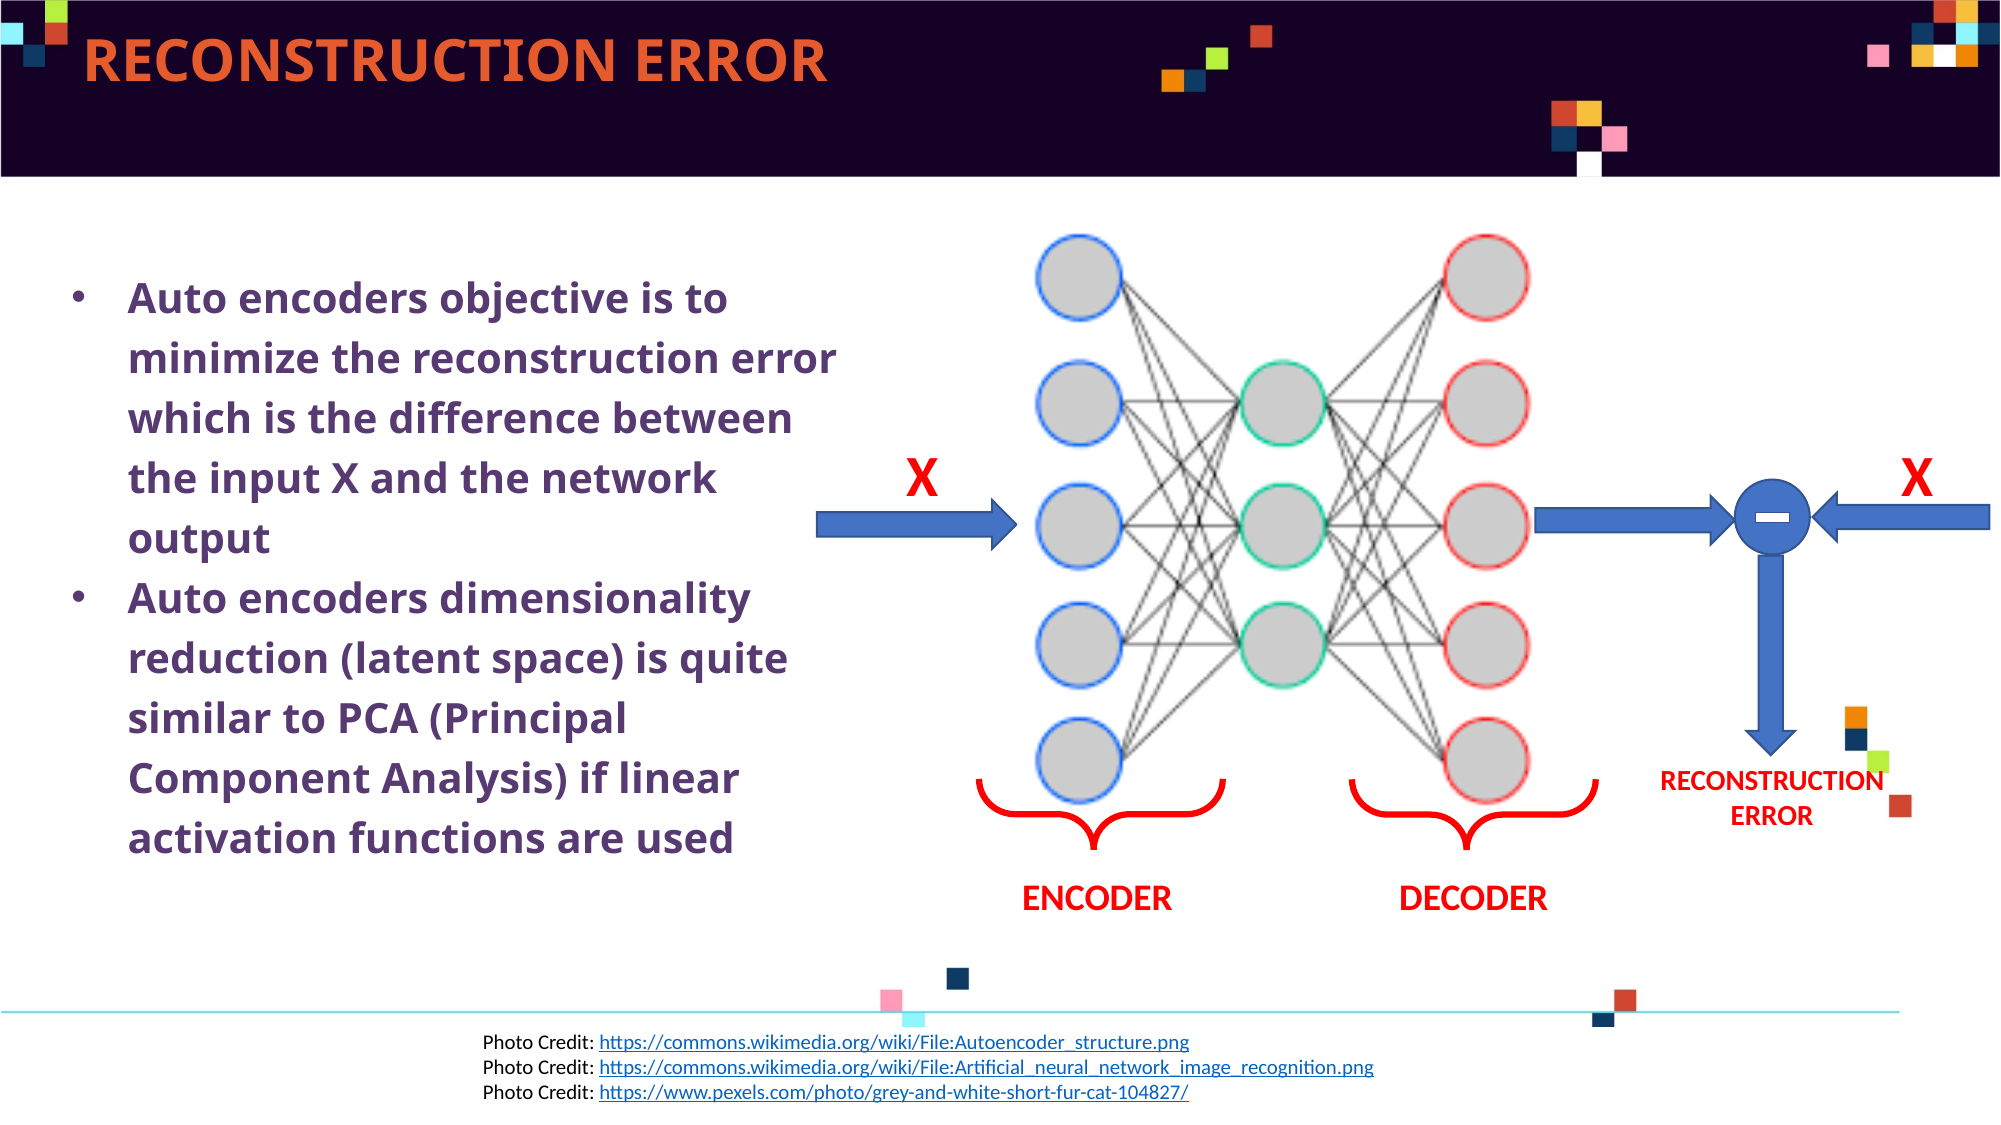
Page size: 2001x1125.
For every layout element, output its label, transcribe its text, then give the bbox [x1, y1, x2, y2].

text_box Photo Credit: https://commons.wikimedia.org/wiki/File:Autoencoder_structure.png Photo Credit: https://commons.wikimedia.org/wiki/File:Artificial_neural_network_image_recognition.png Photo Credit: https://www.pexels.com/photo/grey-and-white-short-fur-cat-104827/ [468, 1027, 1651, 1125]
picture [0, 0, 2000, 1027]
